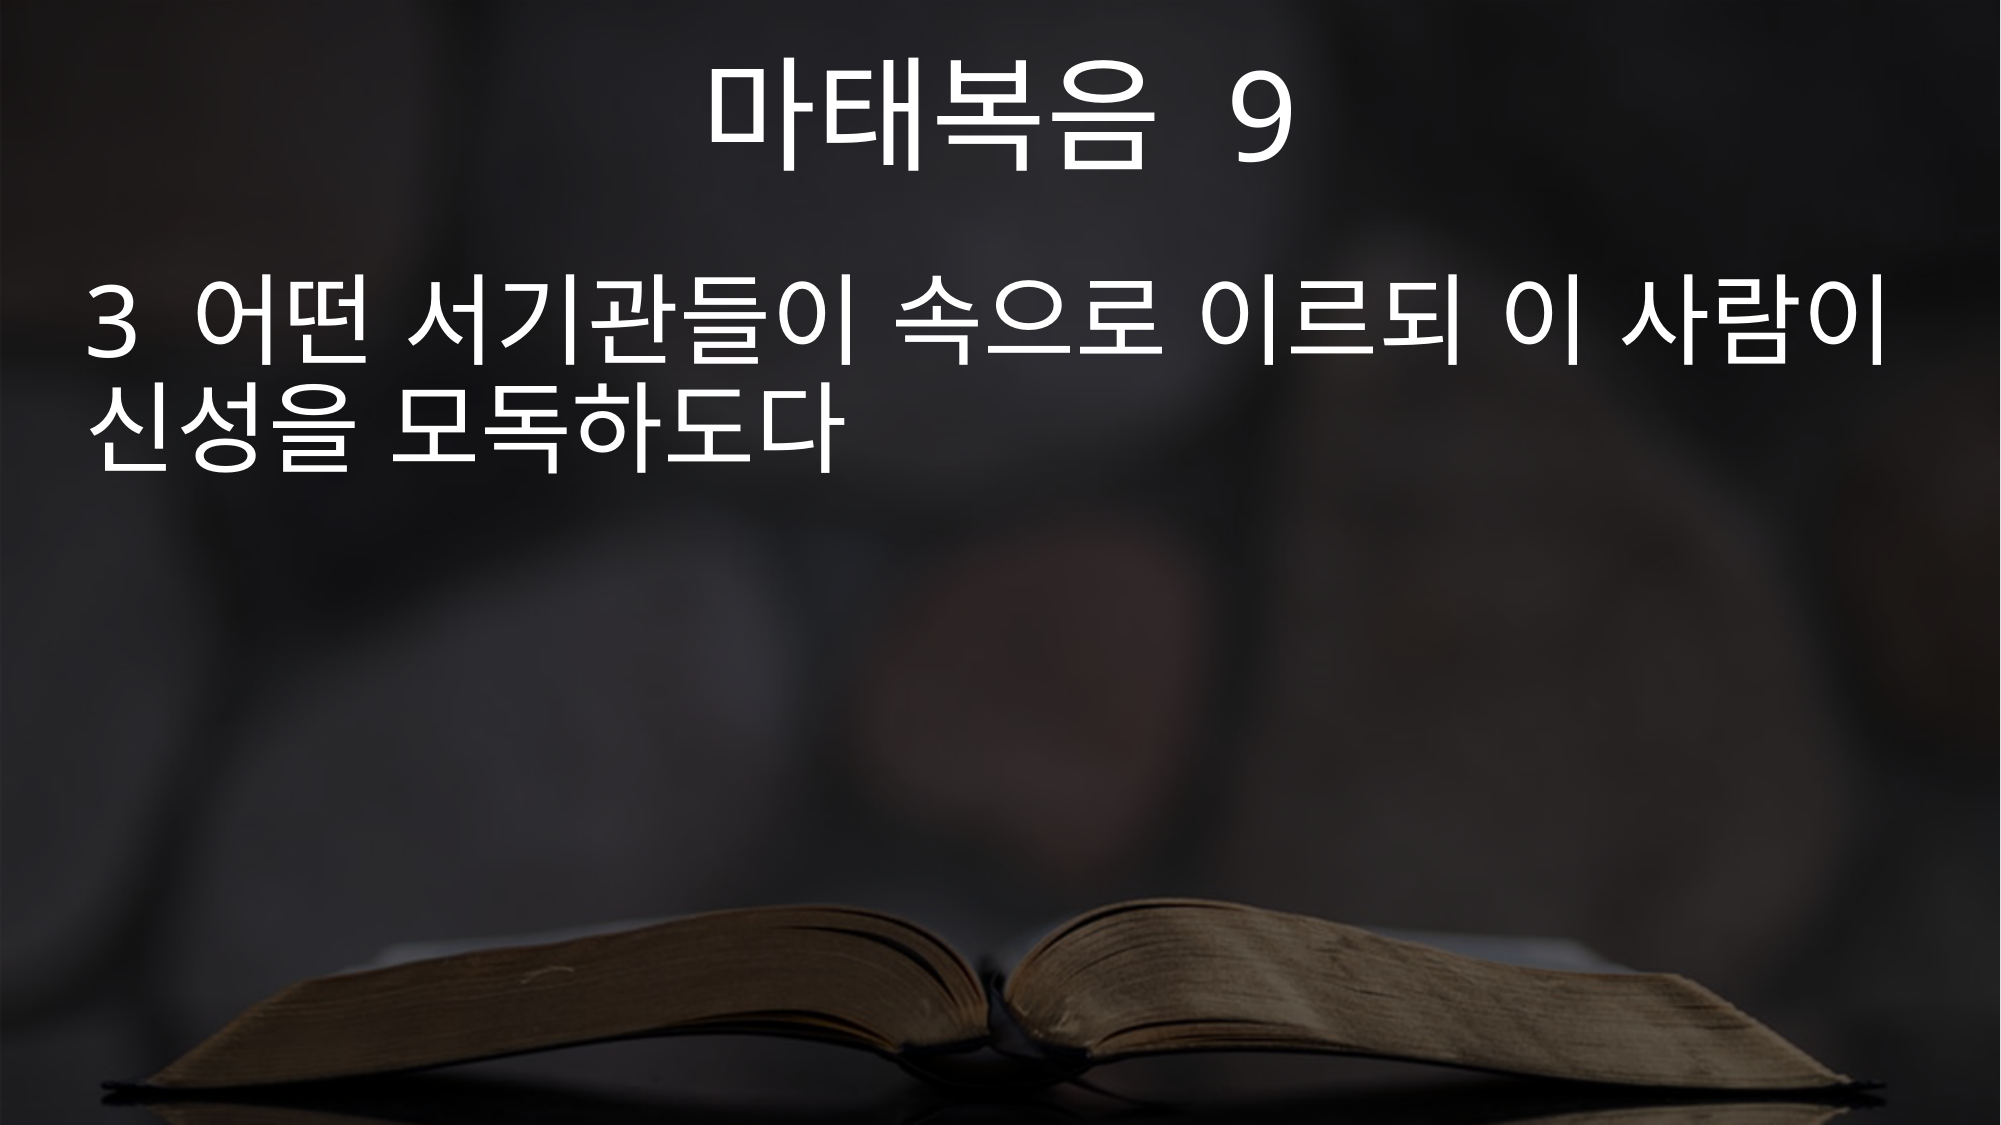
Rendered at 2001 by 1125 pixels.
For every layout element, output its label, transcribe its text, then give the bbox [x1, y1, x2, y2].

list 3 어떤 서기관들이 속으로 이르되 이 사람이 신성을 모독하도다 [69, 263, 1953, 423]
footer 마태복음 9 [0, 32, 2000, 192]
picture [0, 0, 2001, 1125]
